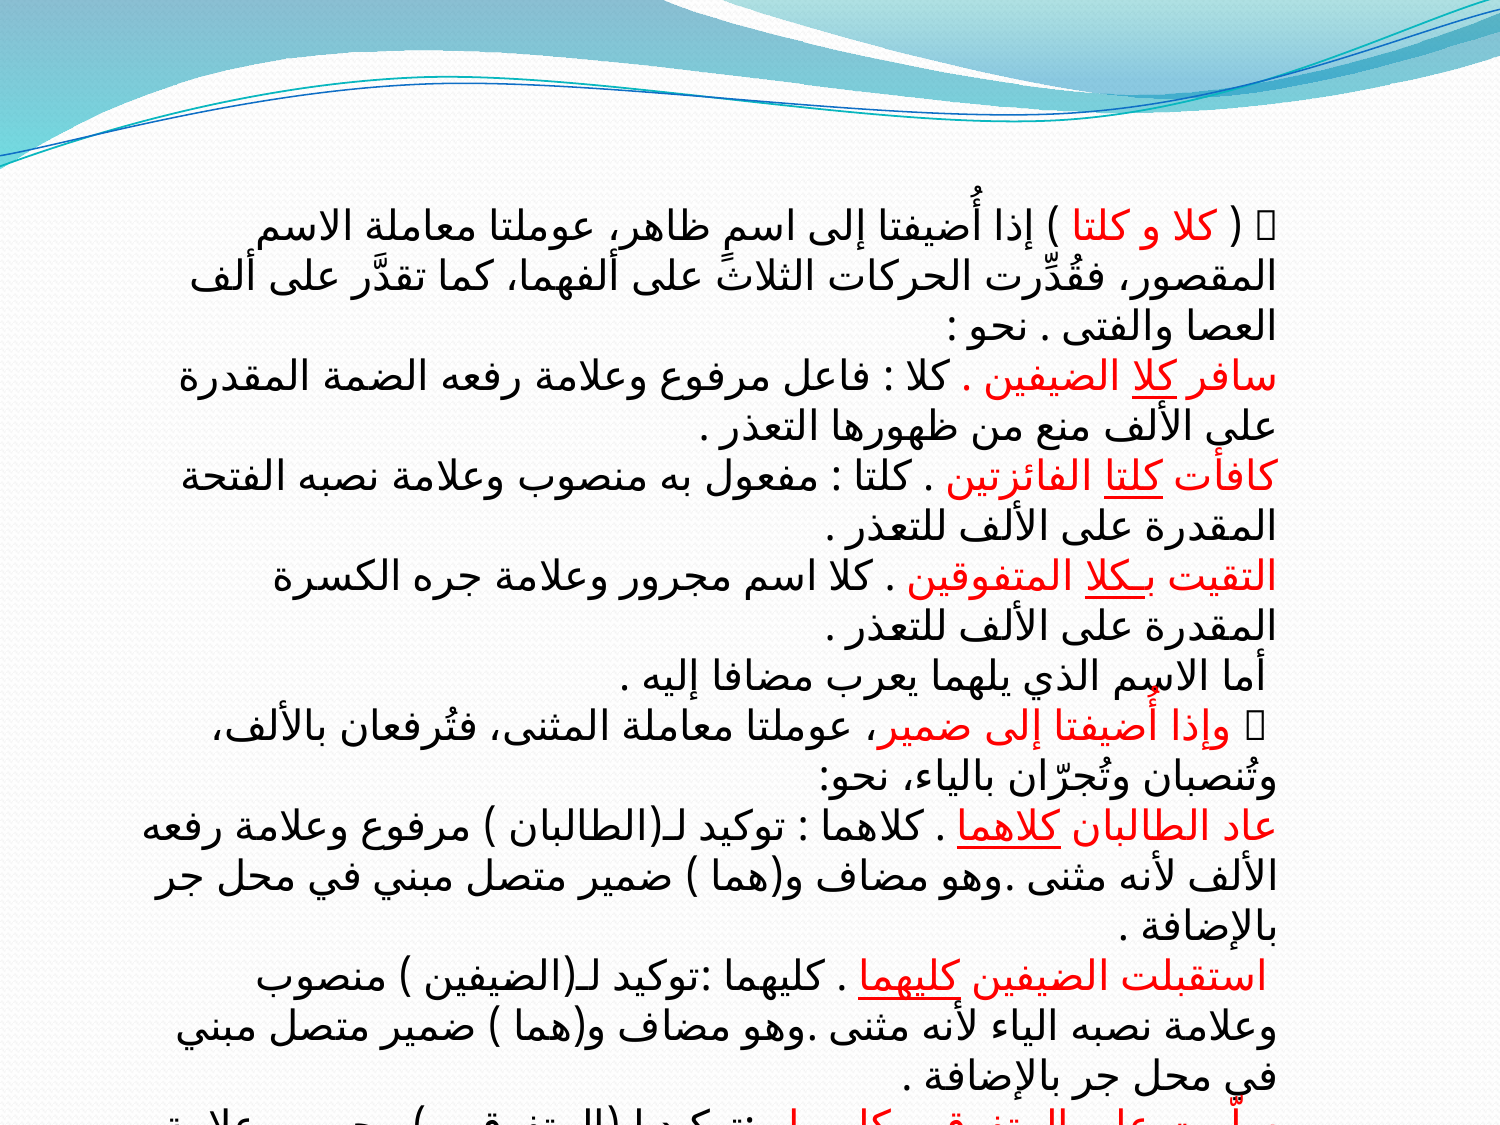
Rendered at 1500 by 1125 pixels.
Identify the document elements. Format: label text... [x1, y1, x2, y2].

text_box  ( كلا و كلتا ) إذا أُضيفتا إلى اسمٍ ظاهر، عوملتا معاملة الاسم المقصور، فقُدِّرت الحركات الثلاث على ألفهما، كما تقدَّر على ألف العصا والفتى . نحو : سافر كلا الضيفين . كلا : فاعل مرفوع وعلامة رفعه الضمة المقدرة على الألف منع من ظهورها التعذر . كافأت كلتا الفائزتين . كلتا : مفعول به منصوب وعلامة نصبه الفتحة المقدرة على الألف للتعذر . التقيت بـكلا المتفوقين . كلا اسم مجرور وعلامة جره الكسرة المقدرة على الألف للتعذر . أما الاسم الذي يلهما يعرب مضافا إليه .  وإذا أُضيفتا إلى ضمير، عوملتا معاملة المثنى، فتُرفعان بالألف، وتُنصبان وتُجرّان بالياء، نحو: عاد الطالبان كلاهما . كلاهما : توكيد لـ(الطالبان ) مرفوع وعلامة رفعه الألف لأنه مثنى .وهو مضاف و(هما ) ضمير متصل مبني في محل جر بالإضافة . استقبلت الضيفين كليهما . كليهما :توكيد لـ(الضيفين ) منصوب وعلامة نصبه الياء لأنه مثنى .وهو مضاف و(هما ) ضمير متصل مبني في محل جر بالإضافة . سلّمت على المتفوقين كليهما . :توكيد لـ(المتفوقين ) مجرور وعلامة جره الياء لأنه مثنى .وهو مضاف و(هما ) ضمير متصل مبني في محل جر بالإضافة . [123, 191, 1294, 1125]
